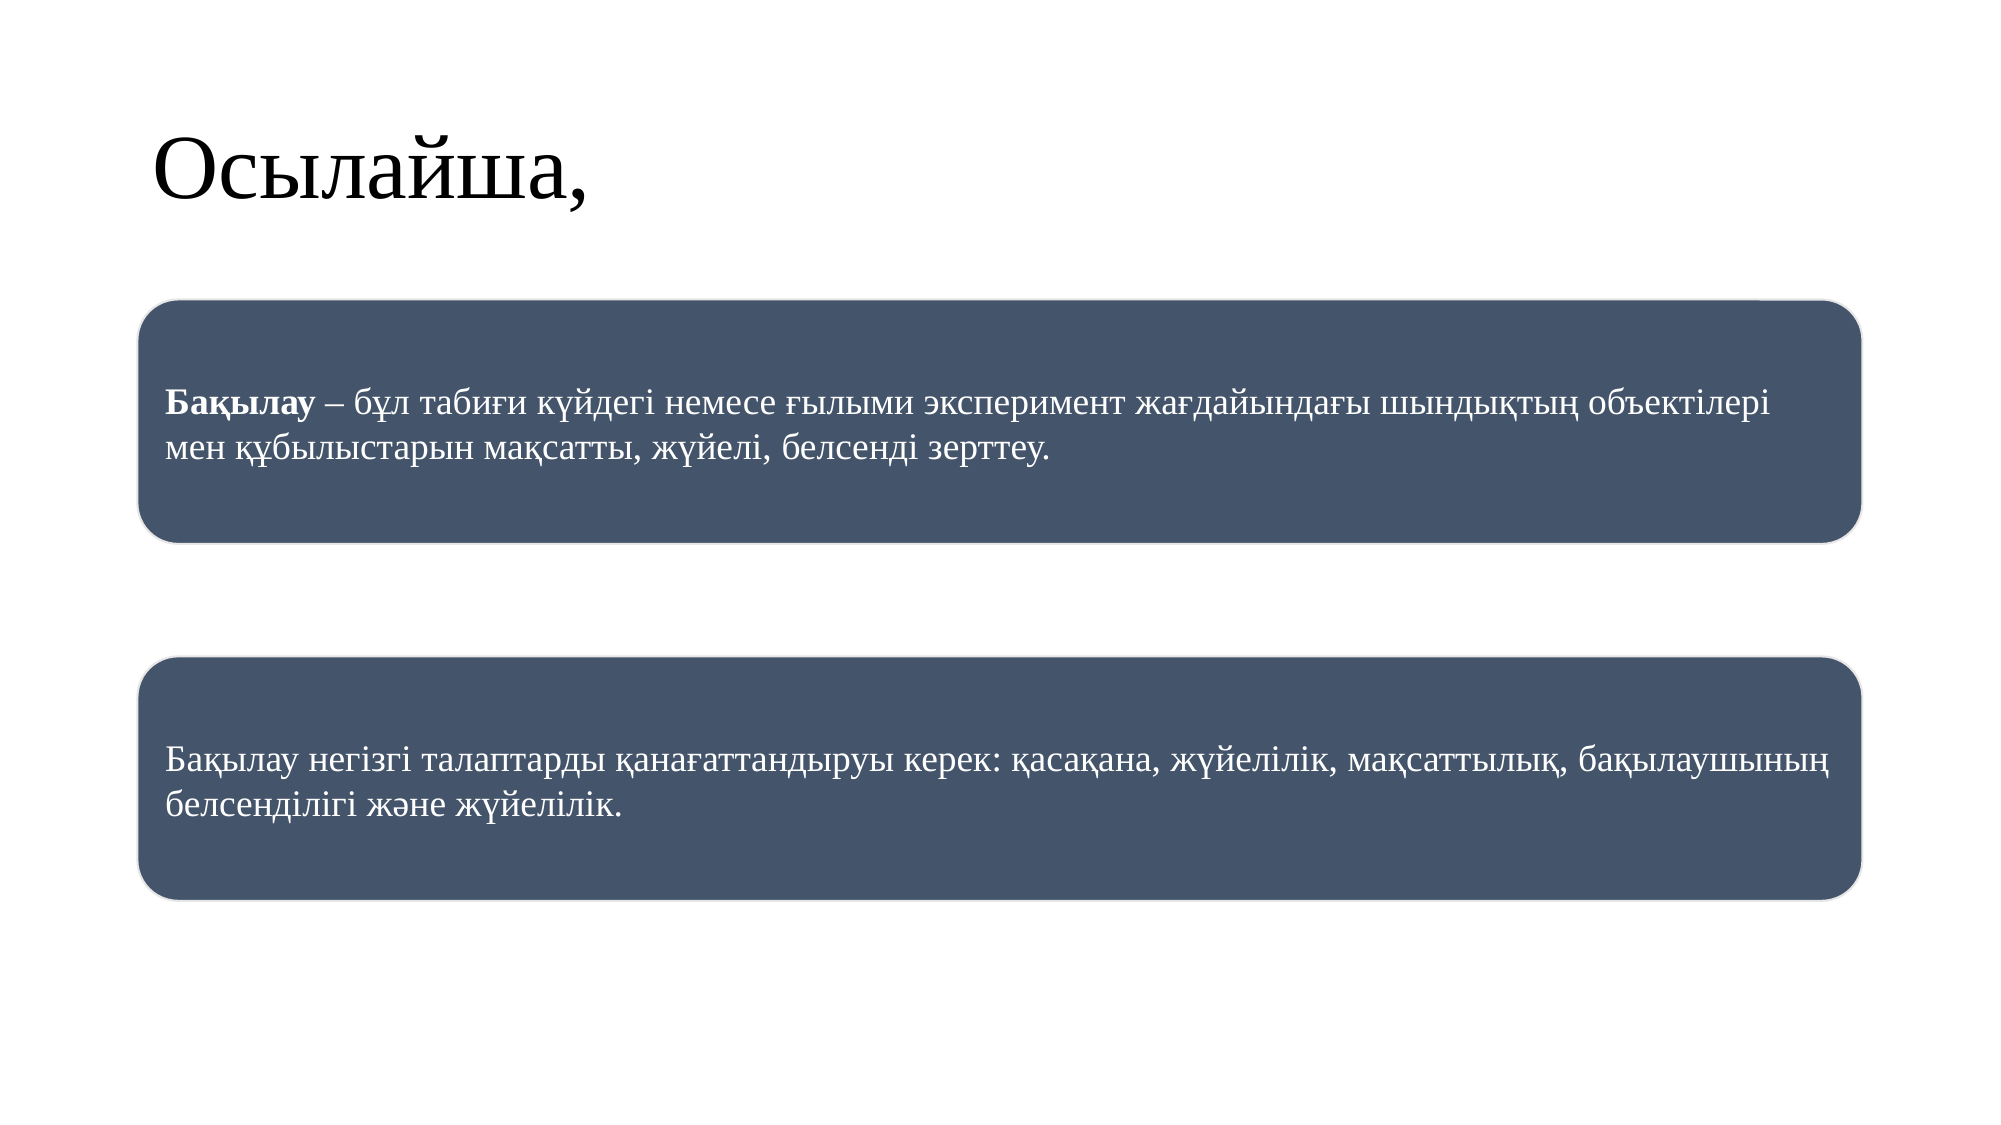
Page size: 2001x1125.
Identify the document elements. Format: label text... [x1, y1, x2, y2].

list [137, 299, 1863, 1014]
title Осылайша, [137, 59, 1863, 278]
